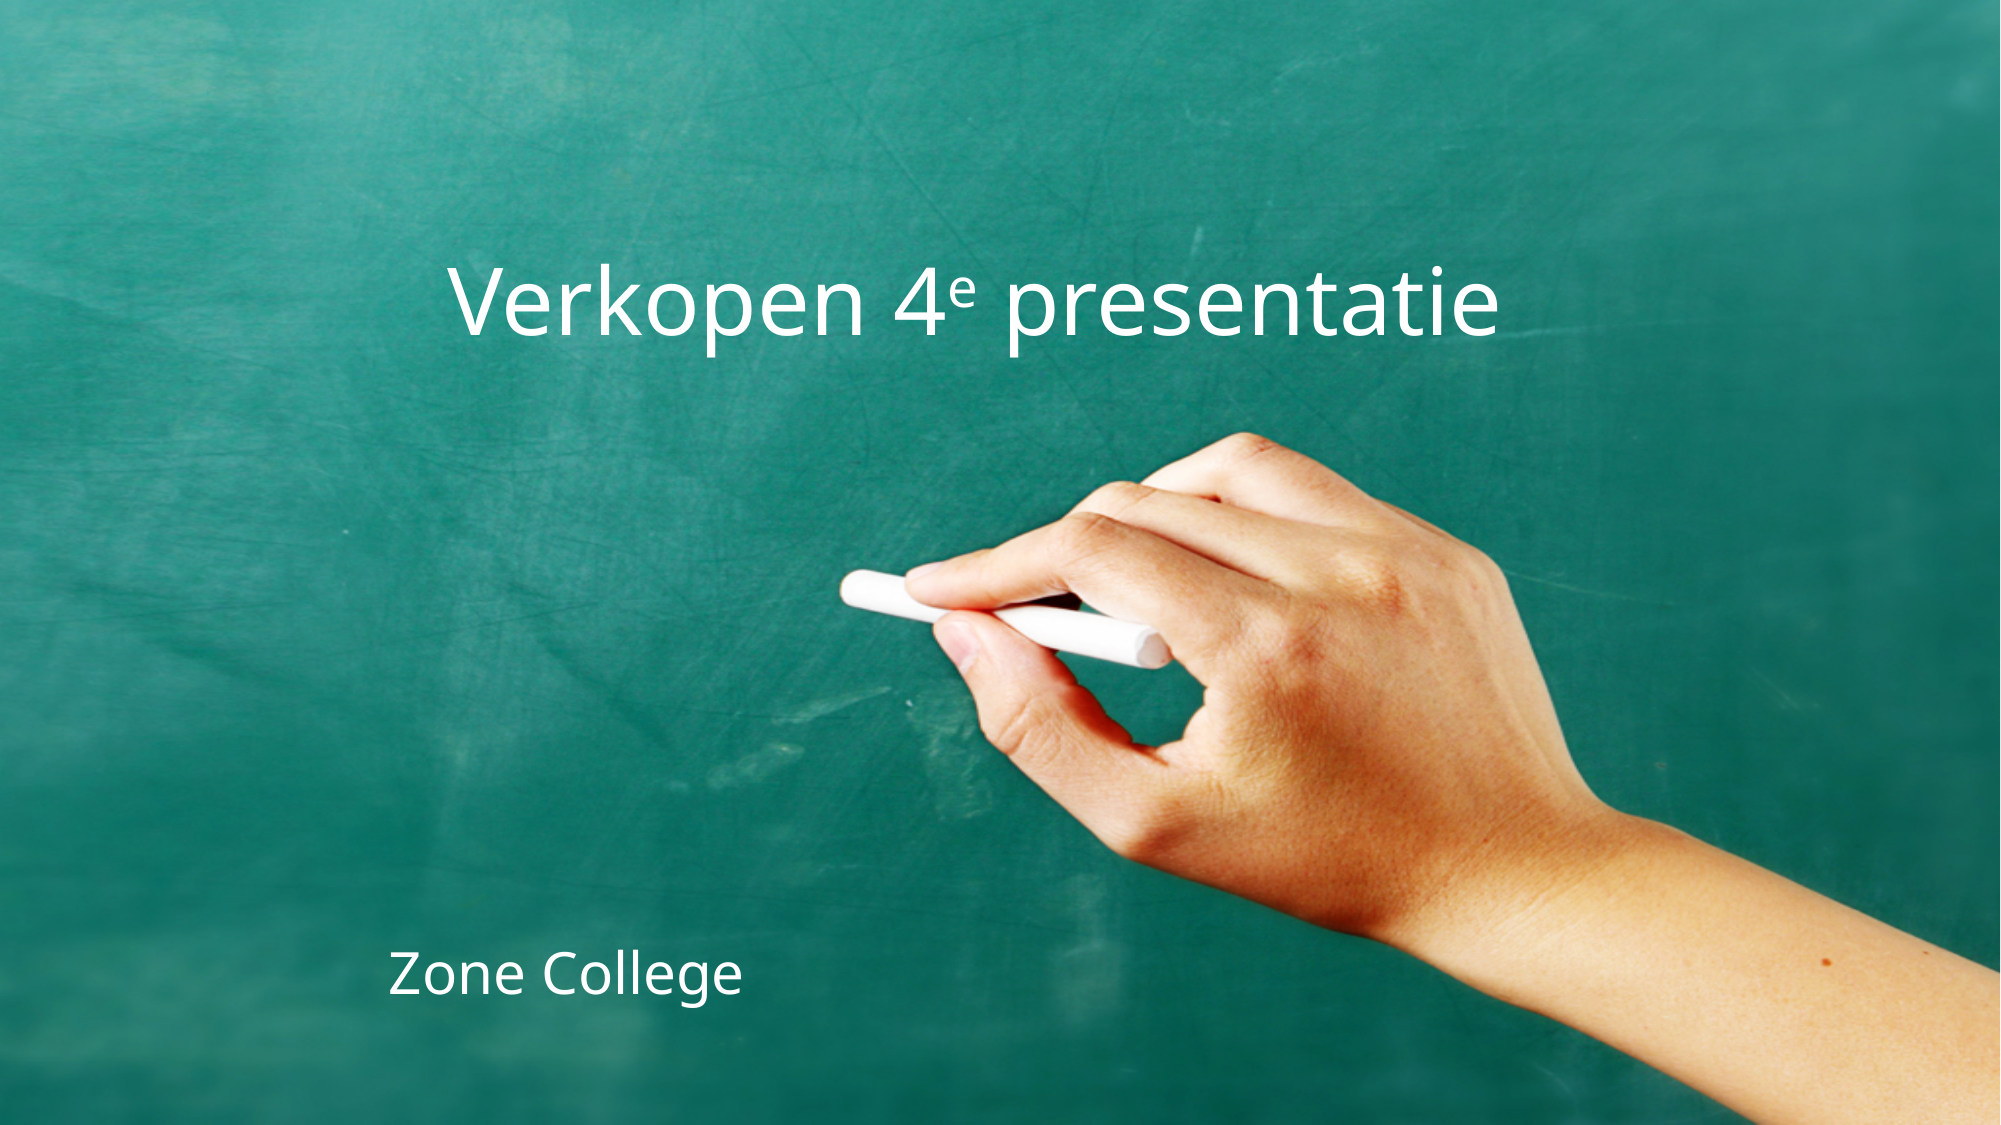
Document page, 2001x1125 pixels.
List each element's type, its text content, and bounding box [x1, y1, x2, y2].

title Verkopen 4e presentatie [350, 92, 1600, 504]
picture [0, 0, 2001, 1125]
subtitle Zone College [373, 928, 1624, 1002]
